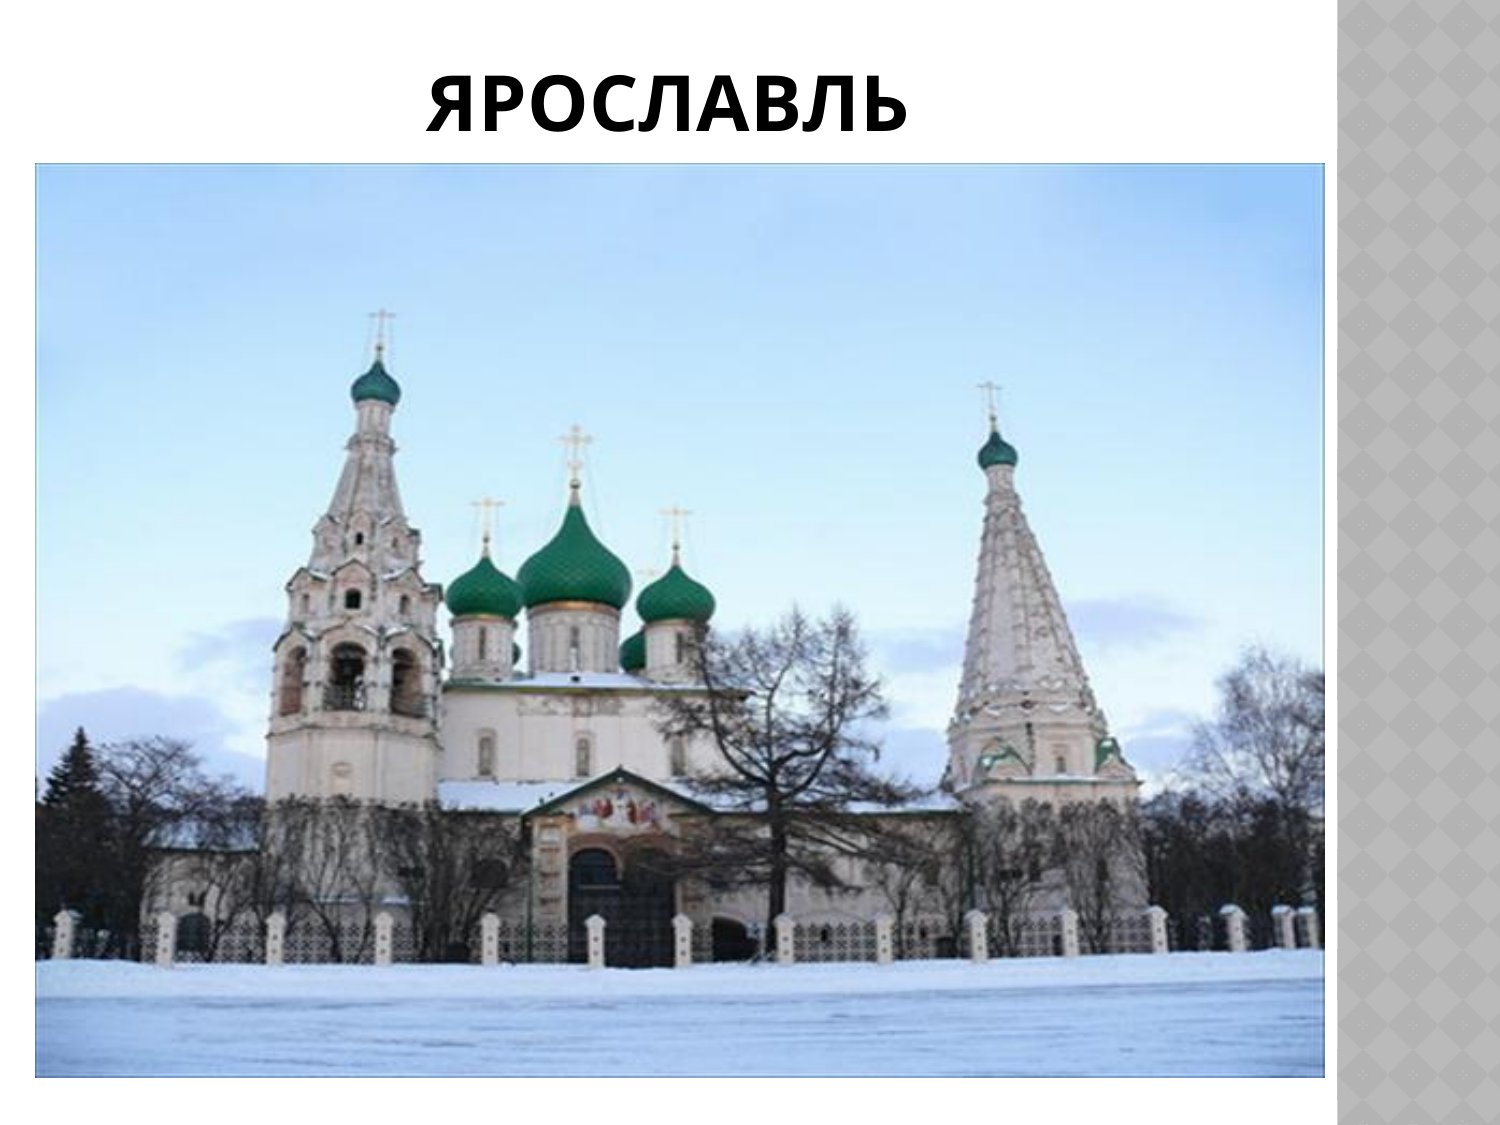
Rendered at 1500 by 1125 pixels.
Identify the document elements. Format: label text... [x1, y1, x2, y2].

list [34, 163, 1325, 1079]
title Ярославль [75, 52, 1263, 161]
